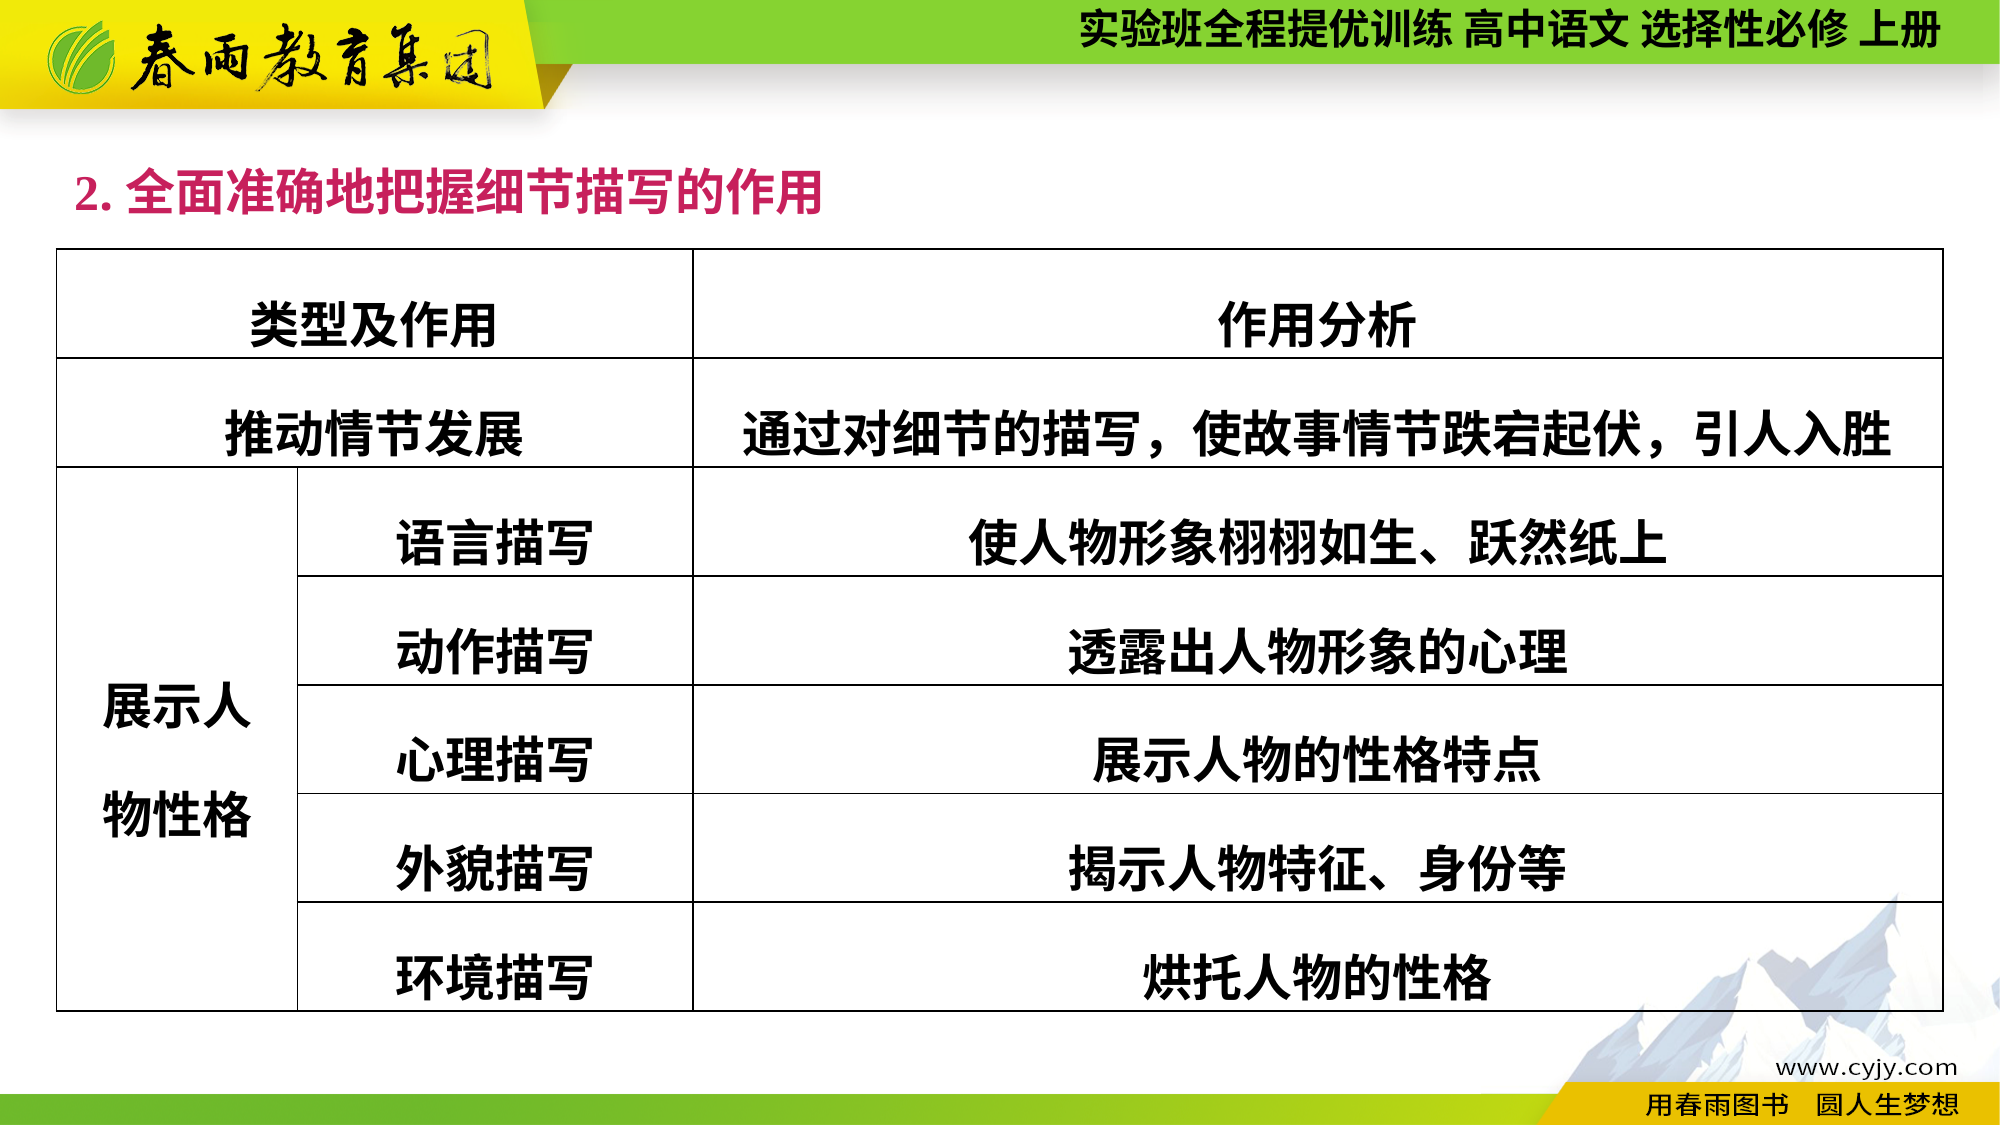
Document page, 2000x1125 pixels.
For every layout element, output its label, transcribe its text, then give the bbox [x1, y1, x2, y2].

table_cell 心理描写 [298, 686, 692, 793]
table_header 作用分析 [694, 250, 1942, 357]
picture [0, 0, 2000, 1125]
table_cell 语言描写 [298, 468, 692, 575]
table_cell 动作描写 [298, 577, 692, 684]
table_cell 透露出人物形象的心理 [694, 577, 1942, 684]
table_cell 烘托人物的性格 [694, 903, 1942, 1010]
table_cell 推动情节发展 [57, 359, 692, 466]
table_cell 环境描写 [298, 903, 692, 1010]
table_cell 外貌描写 [298, 794, 692, 901]
table_cell 展示人 物性格 [57, 468, 297, 1010]
table_header 类型及作用 [57, 250, 692, 357]
table_cell 揭示人物特征、身份等 [694, 794, 1942, 901]
table_cell 通过对细节的描写，使故事情节跌宕起伏，引人入胜 [694, 359, 1942, 466]
table_cell 使人物形象栩栩如生、跃然纸上 [694, 468, 1942, 575]
table_cell 展示人物的性格特点 [694, 686, 1942, 793]
list 2.全面准确地把握细节描写的作用 [59, 122, 1944, 217]
